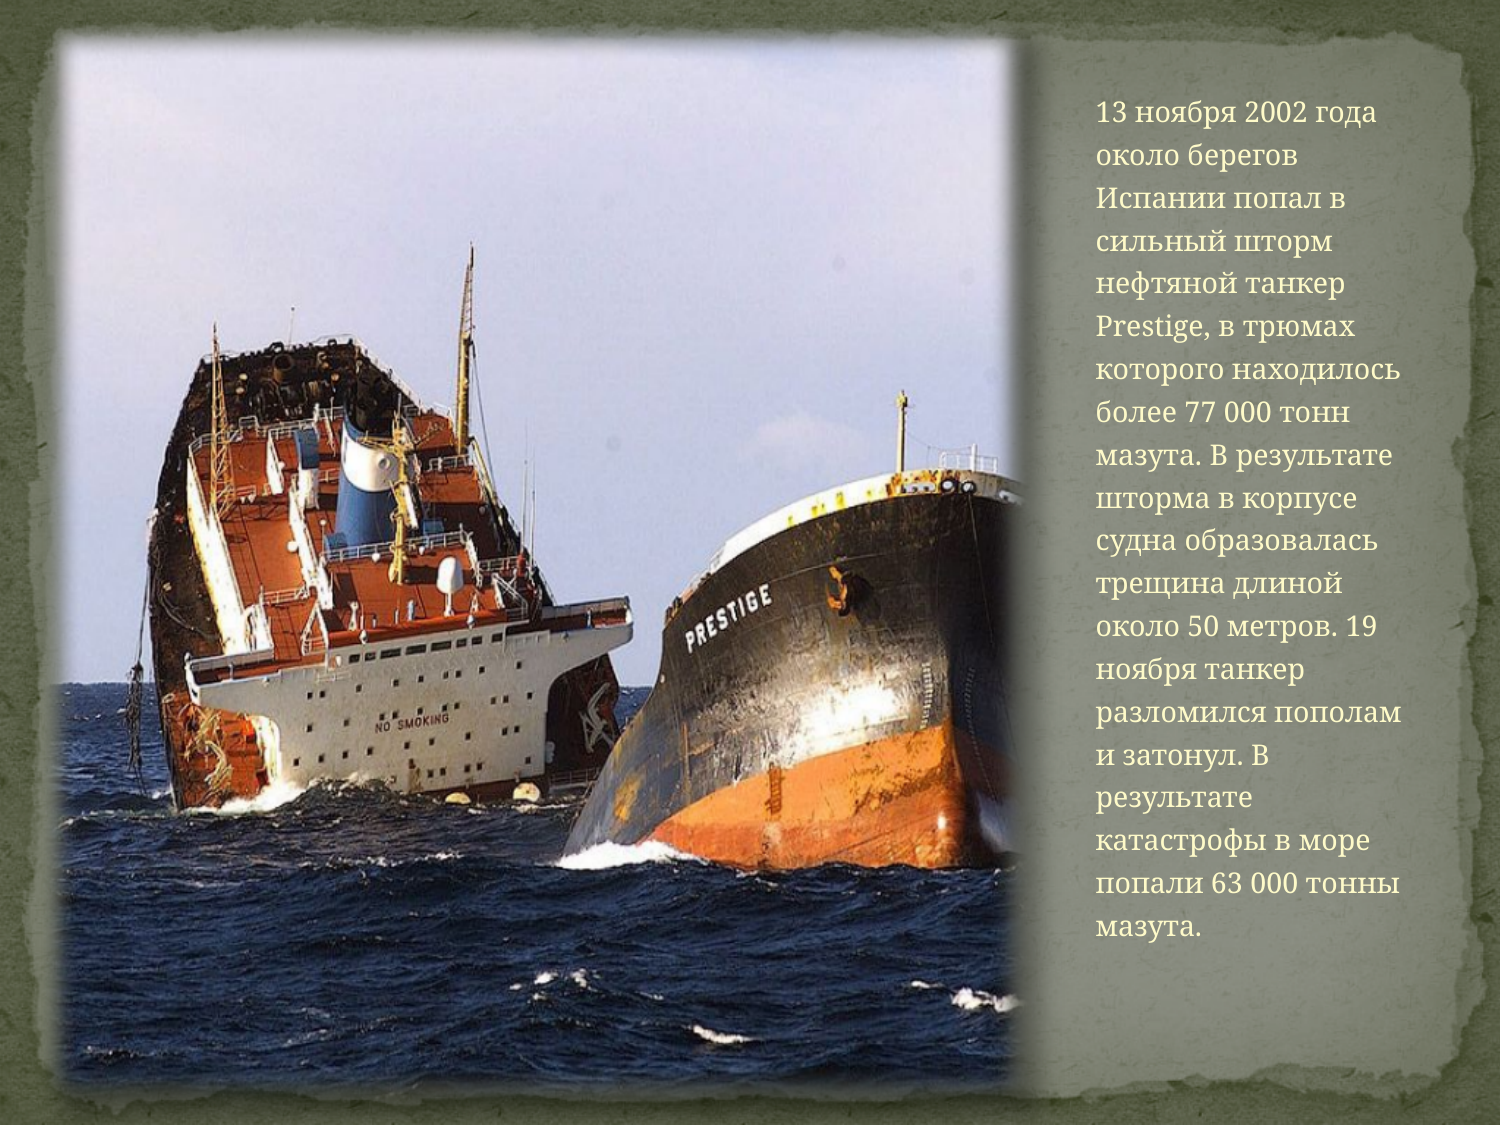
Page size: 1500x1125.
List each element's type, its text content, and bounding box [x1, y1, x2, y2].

picture [43, 20, 1029, 1104]
list 13 ноября 2002 года около берегов Испании попал в сильный шторм нефтяной танкер Prestige, в трюмах которого находилось более 77 000 тонн мазута. В результате шторма в корпусе судна образовалась трещина длиной около 50 метров. 19 ноября танкер разломился пополам и затонул. В результате катастрофы в море попали 63 000 тонны мазута. [1080, 78, 1419, 1000]
